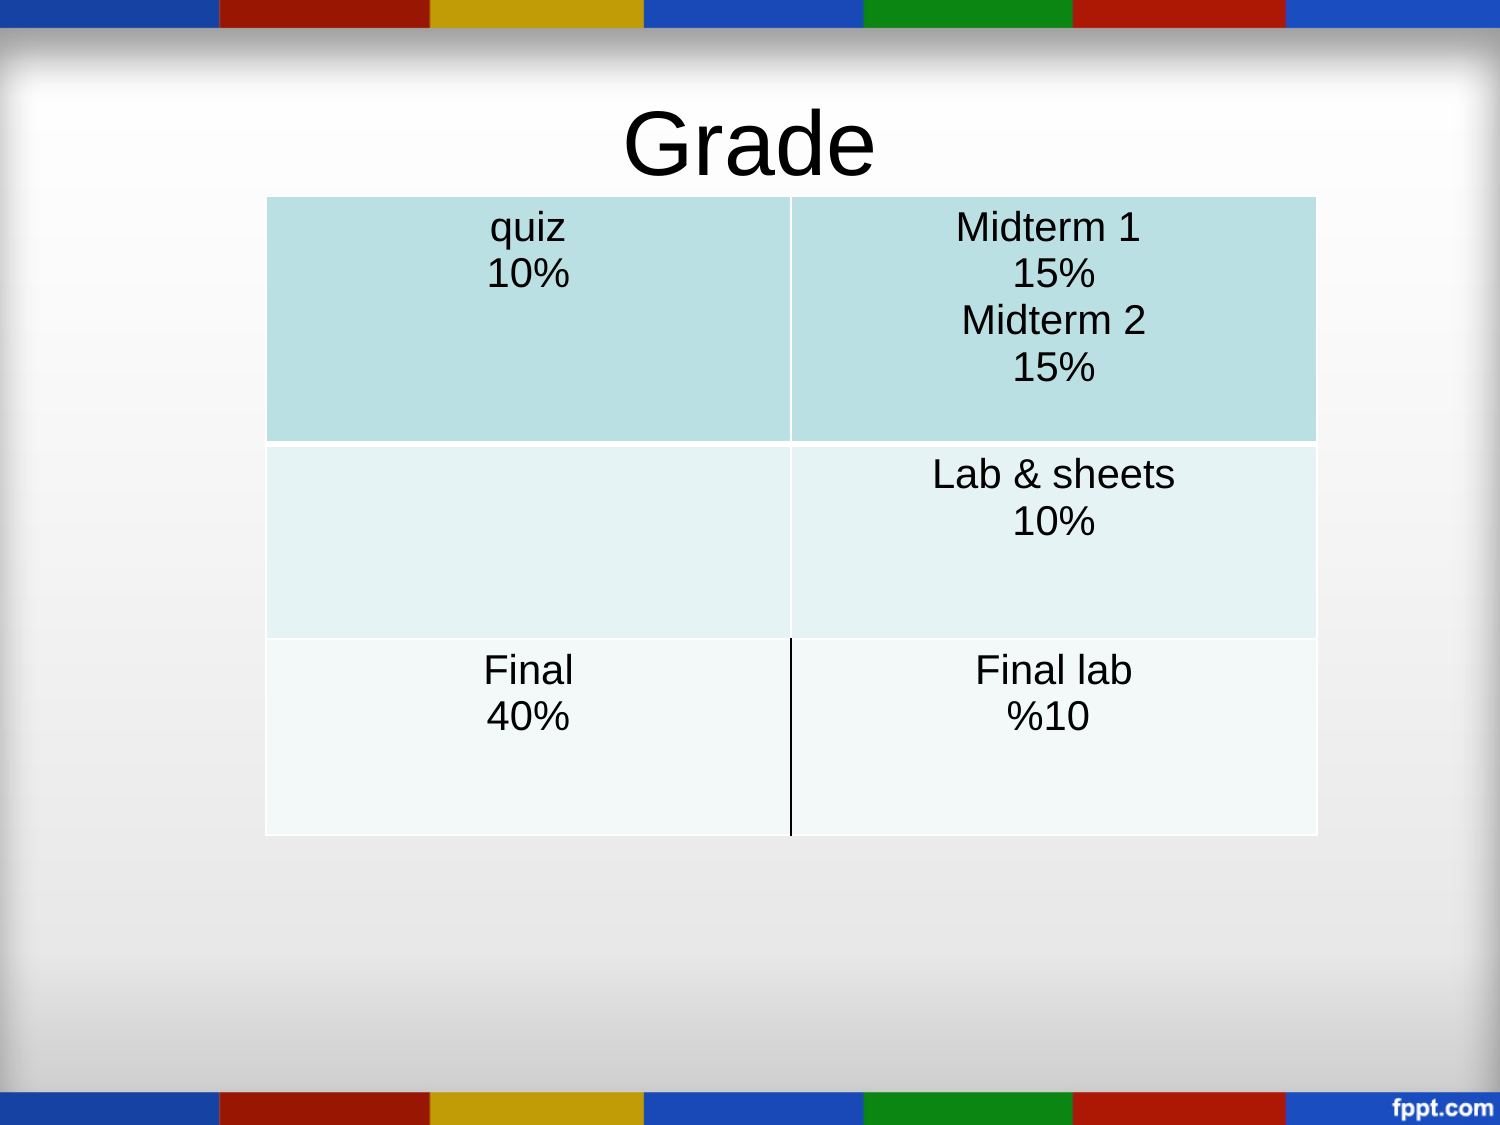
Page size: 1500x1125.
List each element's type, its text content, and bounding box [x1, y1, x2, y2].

title Grade [74, 44, 1426, 233]
table_cell Lab & sheets 10% [792, 447, 1316, 638]
table_header quiz 10% [267, 197, 790, 441]
table_cell Final lab %10 [792, 640, 1316, 834]
picture [0, 0, 1500, 1125]
table_cell [267, 447, 790, 638]
table_cell Final 40% [267, 640, 790, 834]
table_header Midterm 1 15% Midterm 2 15% [792, 197, 1316, 441]
